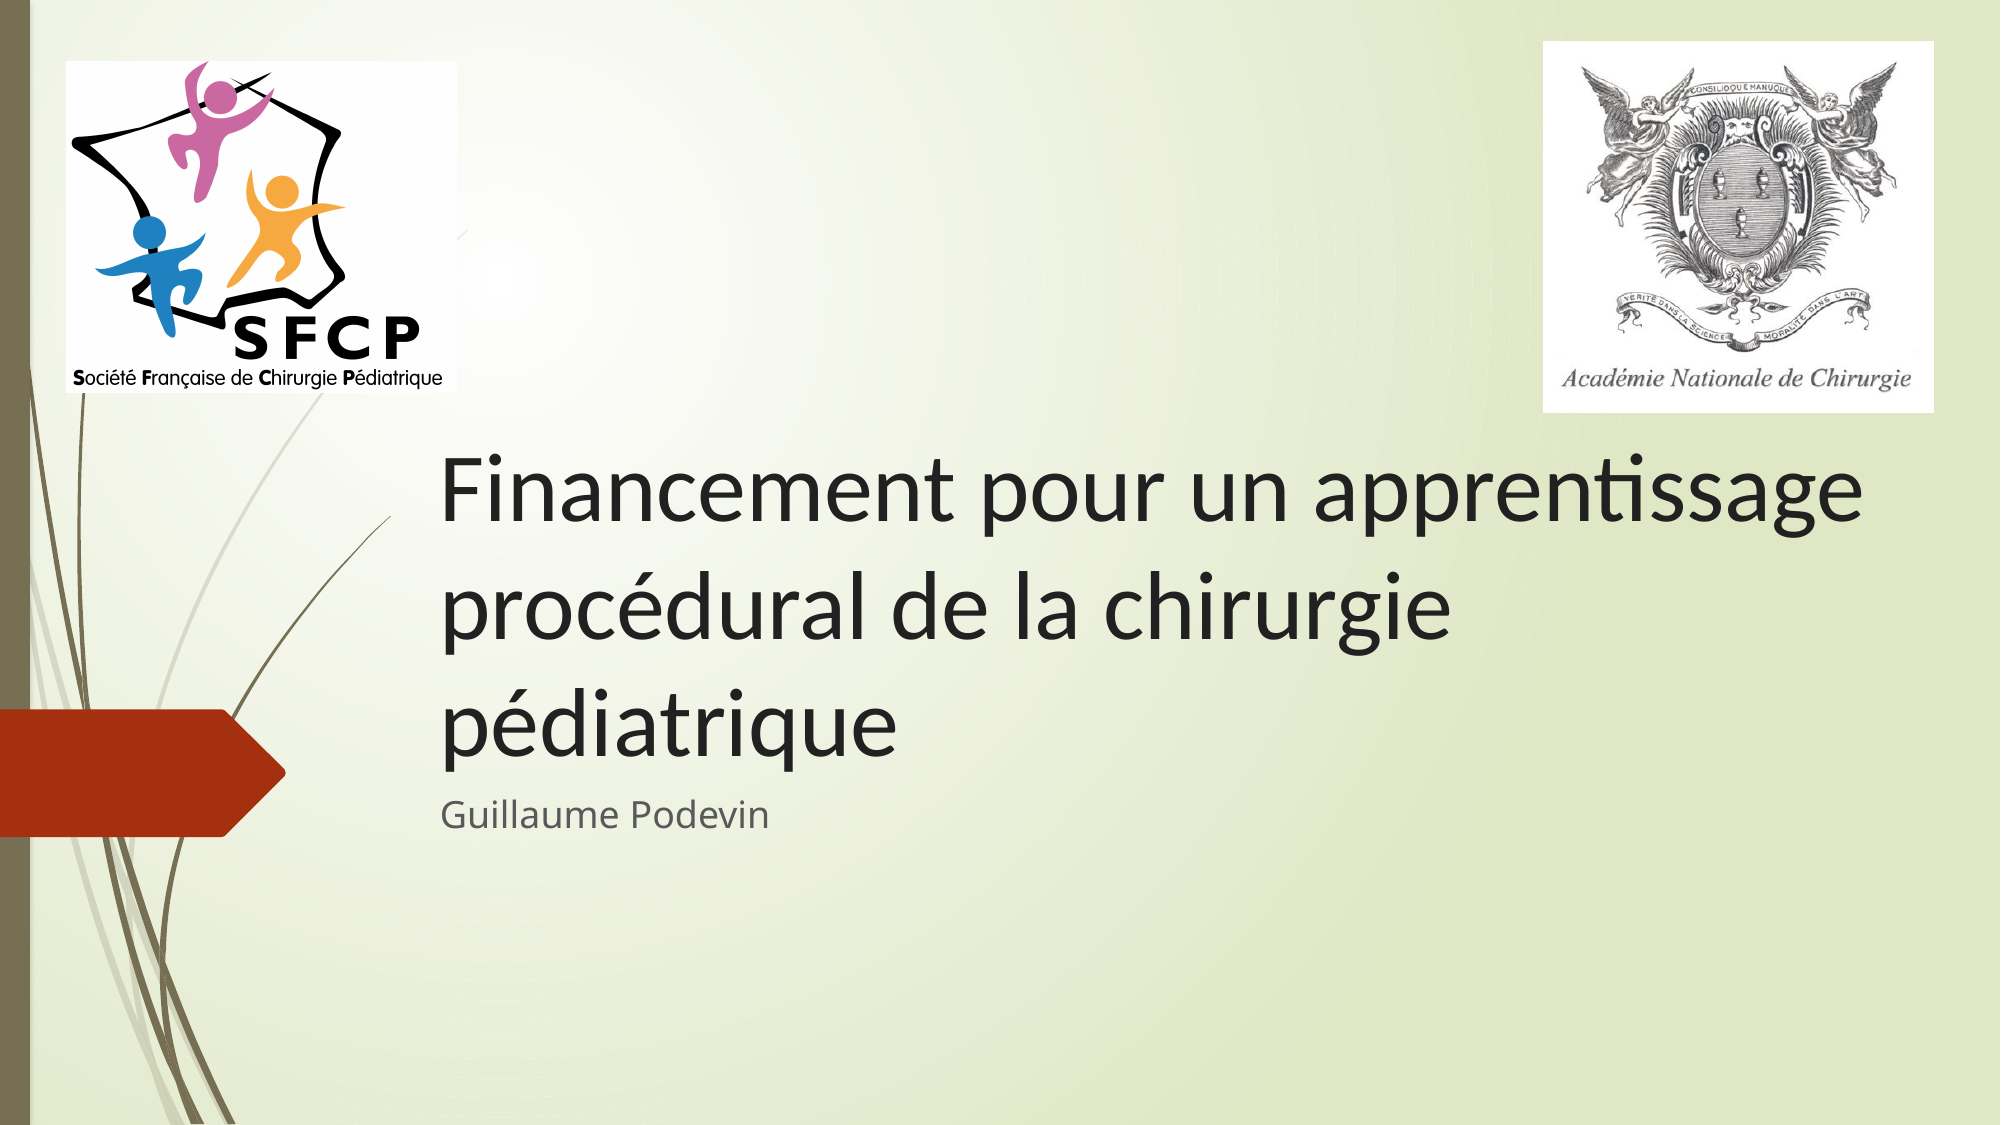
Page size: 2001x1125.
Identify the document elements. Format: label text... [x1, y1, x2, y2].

picture [1543, 40, 1934, 413]
title Financement pour un apprentissage procédural de la chirurgie pédiatrique [424, 412, 1888, 783]
picture [66, 60, 457, 393]
subtitle Guillaume Podevin [424, 783, 1888, 969]
